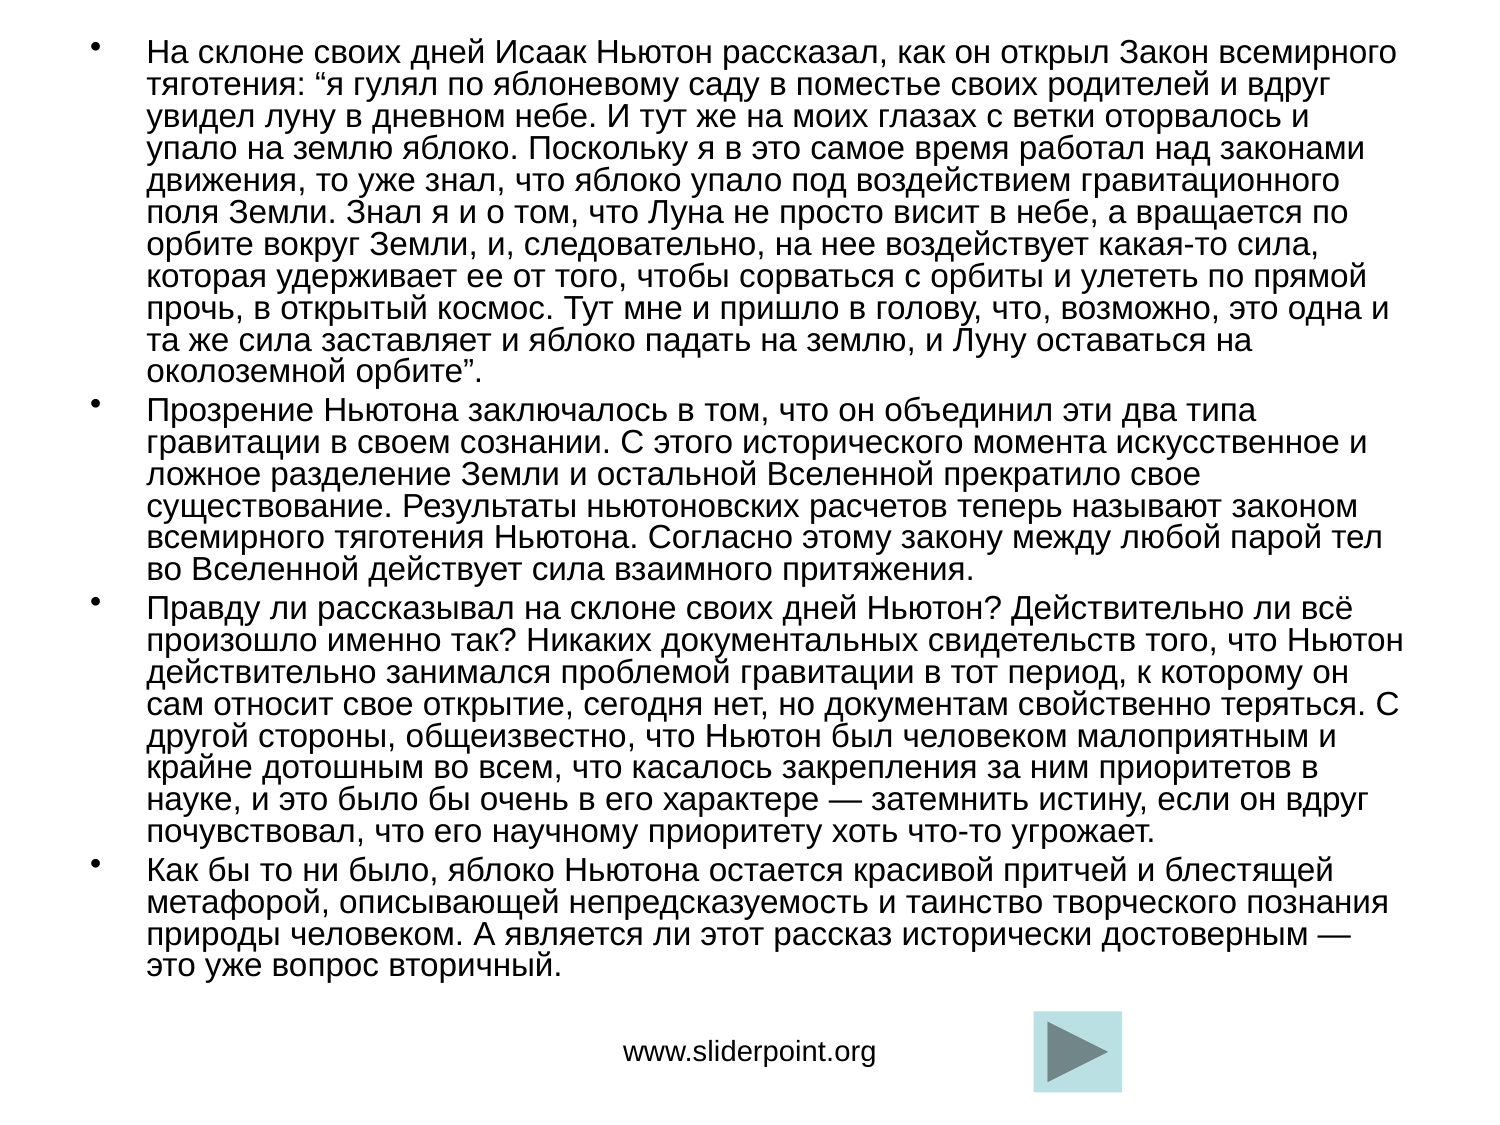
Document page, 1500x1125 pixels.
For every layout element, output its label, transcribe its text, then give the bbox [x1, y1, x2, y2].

footer www.sliderpoint.org [512, 1024, 988, 1103]
list На склоне своих дней Исаак Ньютон рассказал, как он открыл Закон всемирного тяготения: “я гулял по яблоневому саду в поместье своих родителей и вдруг увидел луну в дневном небе. И тут же на моих глазах с ветки оторвалось и упало на землю яблоко. Поскольку я в это самое время работал над законами движения, то уже знал, что яблоко упало под воздействием гравитационного поля Земли. Знал я и о том, что Луна не просто висит в небе, а вращается по орбите вокруг Земли, и, следовательно, на нее воздействует какая-то сила, которая удерживает ее от того, чтобы сорваться с орбиты и улететь по прямой прочь, в открытый космос. Тут мне и пришло в голову, что, возможно, это одна и та же сила заставляет и яблоко падать на землю, и Луну оставаться на околоземной орбите”. Прозрение Ньютона заключалось в том, что он объединил эти два типа гравитации в своем сознании. С этого исторического момента искусственное и ложное разделение Земли и остальной Вселенной прекратило свое существование. Результаты ньютоновских расчетов теперь называют законом всемирного тяготения Ньютона. Согласно этому закону между любой парой тел во Вселенной действует сила взаимного притяжения. Правду ли рассказывал на склоне своих дней Ньютон? Действительно ли всё произошло именно так? Никаких документальных свидетельств того, что Ньютон действительно занимался проблемой гравитации в тот период, к которому он сам относит свое открытие, сегодня нет, но документам свойственно теряться. С другой стороны, общеизвестно, что Ньютон был человеком малоприятным и крайне дотошным во всем, что касалось закрепления за ним приоритетов в науке, и это было бы очень в его характере — затемнить истину, если он вдруг почувствовал, что его научному приоритету хоть что-то угрожает. Как бы то ни было, яблоко Ньютона остается красивой притчей и блестящей метафорой, описывающей непредсказуемость и таинство творческого познания природы человеком. А является ли этот рассказ исторически достоверным — это уже вопрос вторичный. [74, 30, 1426, 1006]
text_box [1033, 1011, 1123, 1093]
